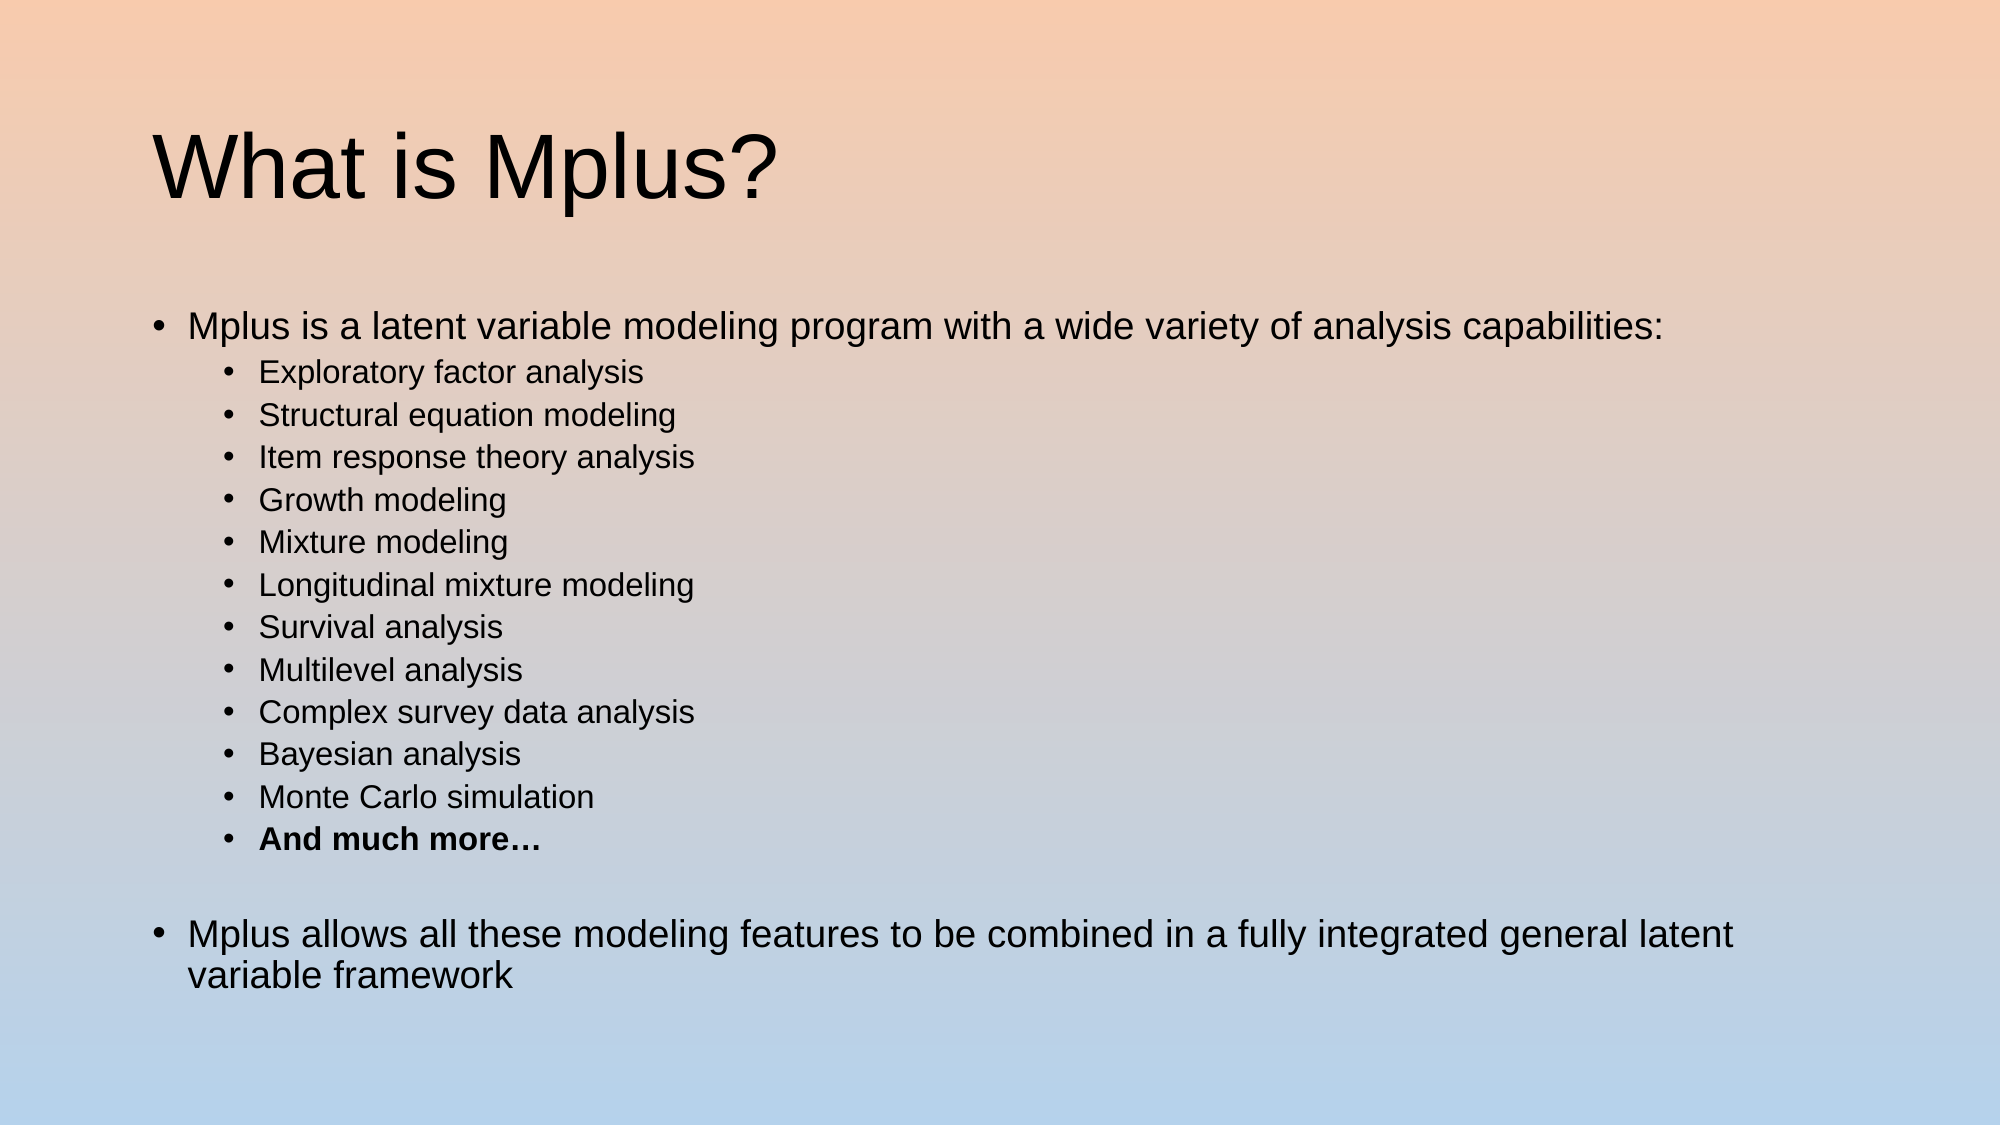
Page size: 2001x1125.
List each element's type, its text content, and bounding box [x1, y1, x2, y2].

list Mplus is a latent variable modeling program with a wide variety of analysis capabilities: Exploratory factor analysis Structural equation modeling Item response theory analysis Growth modeling Mixture modeling Longitudinal mixture modeling Survival analysis Multilevel analysis Complex survey data analysis Bayesian analysis Monte Carlo simulation And much more… Mplus allows all these modeling features to be combined in a fully integrated general latent variable framework [137, 299, 1863, 1014]
title What is Mplus? [137, 59, 1863, 278]
